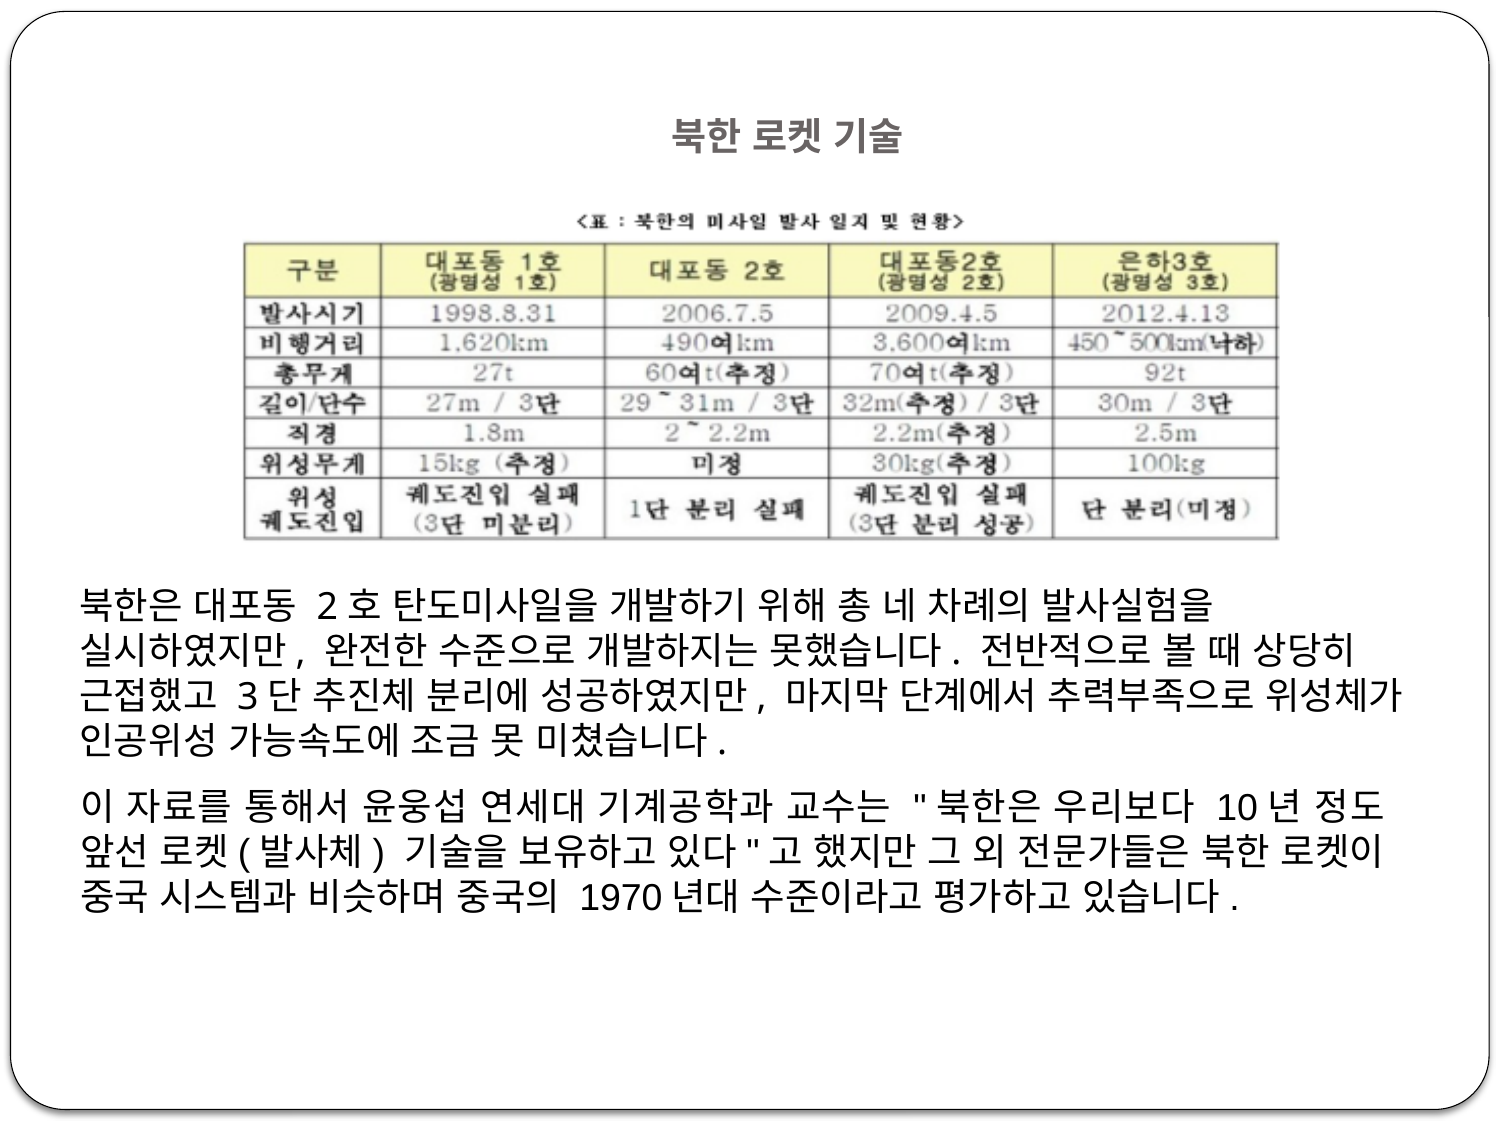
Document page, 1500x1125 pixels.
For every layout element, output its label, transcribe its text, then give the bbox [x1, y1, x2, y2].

text_box 북한은 대포동 2호 탄도미사일을 개발하기 위해 총 네 차례의 발사실험을 실시하였지만, 완전한 수준으로 개발하지는 못했습니다. 전반적으로 볼 때 상당히 근접했고 3단 추진체 분리에 성공하였지만, 마지막 단계에서 추력부족으로 위성체가 인공위성 가능속도에 조금 못 미쳤습니다. [64, 574, 1424, 814]
title 북한 로켓 기술 [150, 45, 1425, 233]
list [241, 207, 1282, 563]
text_box 이 자료를 통해서 윤웅섭 연세대 기계공학과 교수는 "북한은 우리보다 10년 정도 앞선 로켓(발사체) 기술을 보유하고 있다"고 했지만 그 외 전문가들은 북한 로켓이 중국 시스템과 비슷하며 중국의 1970년대 수준이라고 평가하고 있습니다. [64, 775, 1400, 971]
